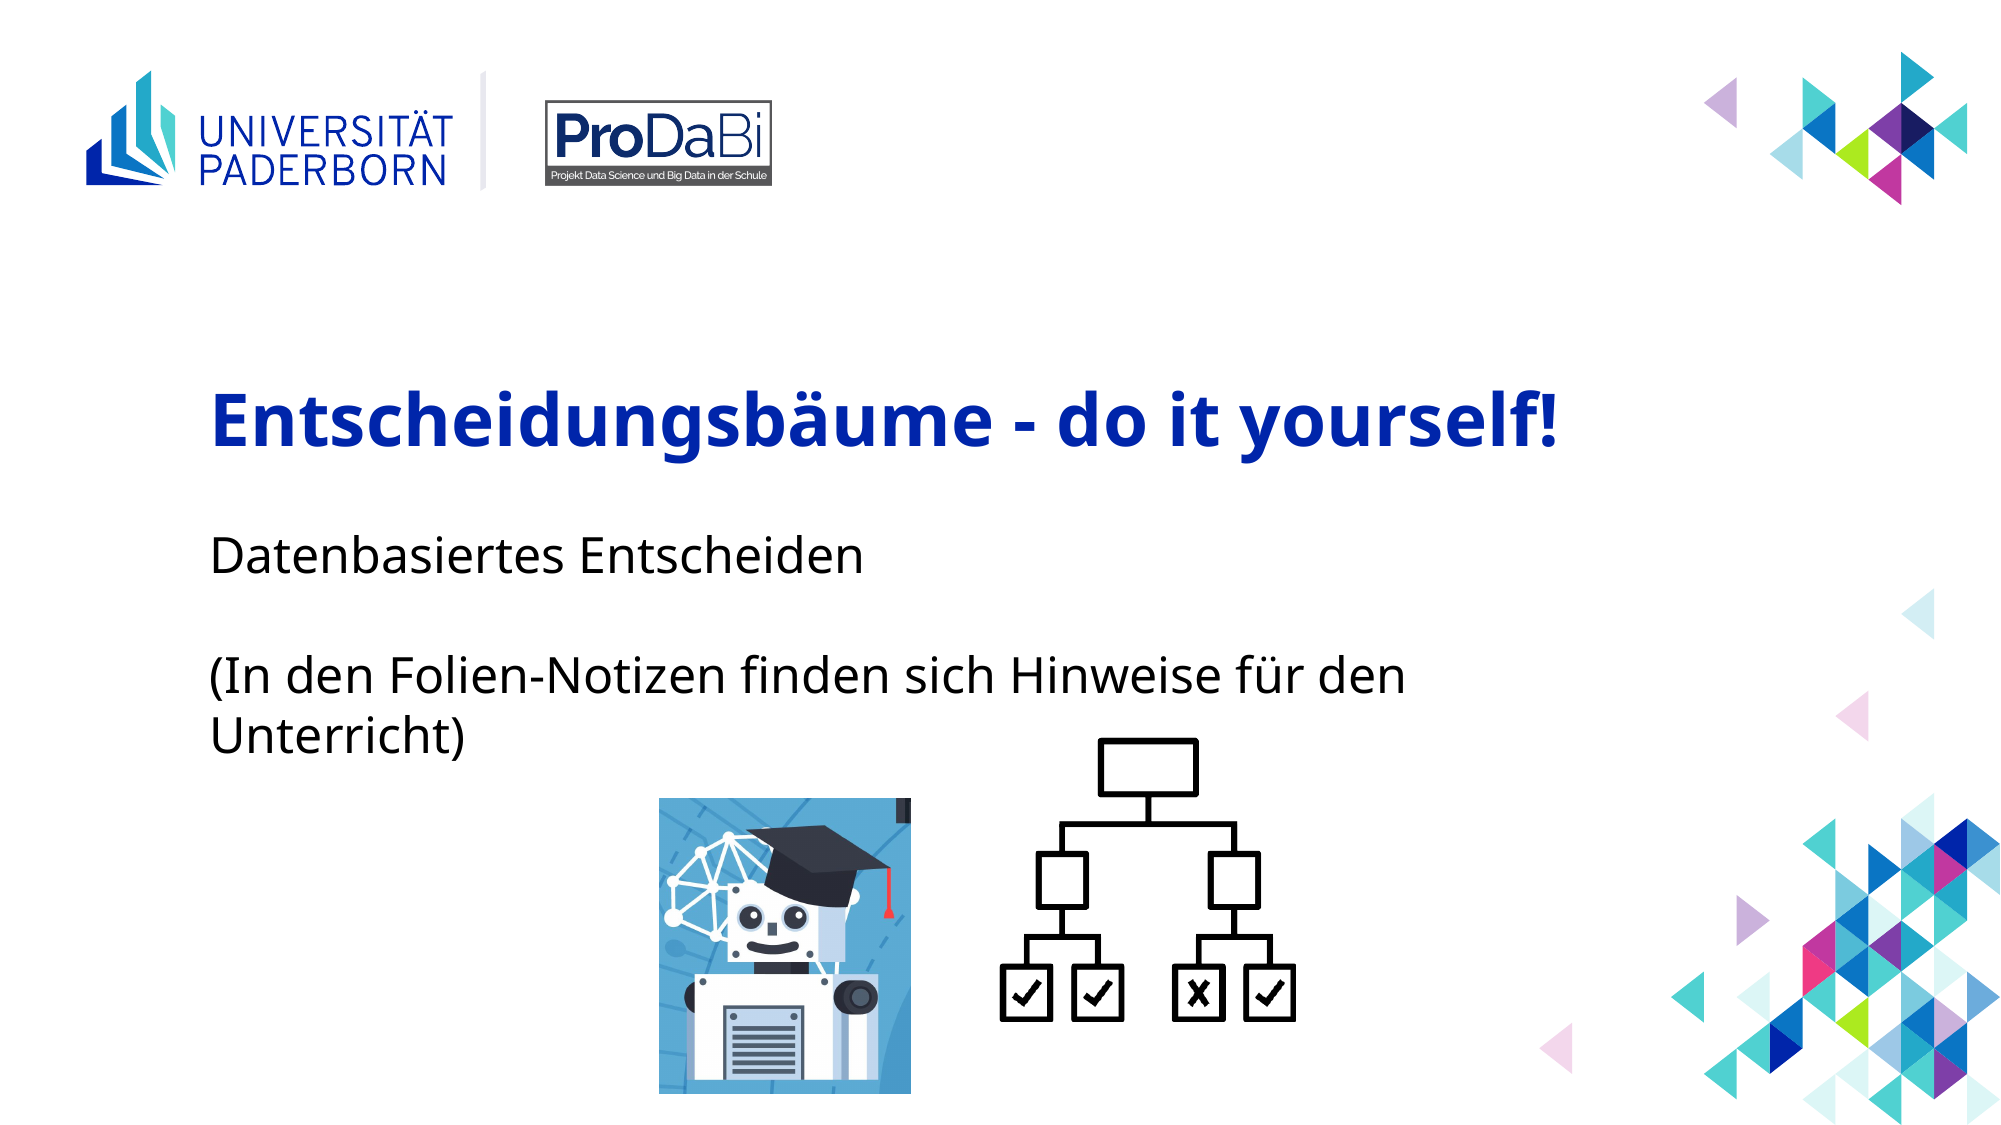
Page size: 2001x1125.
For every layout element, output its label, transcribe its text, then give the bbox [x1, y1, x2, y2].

subtitle Datenbasiertes Entscheiden (In den Folien-Notizen finden sich Hinweise für den Unterricht) [209, 523, 1612, 742]
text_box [545, 100, 772, 186]
picture [999, 737, 1296, 1022]
title Entscheidungsbäume - do it yourself! [209, 259, 1612, 461]
picture [659, 798, 911, 1094]
